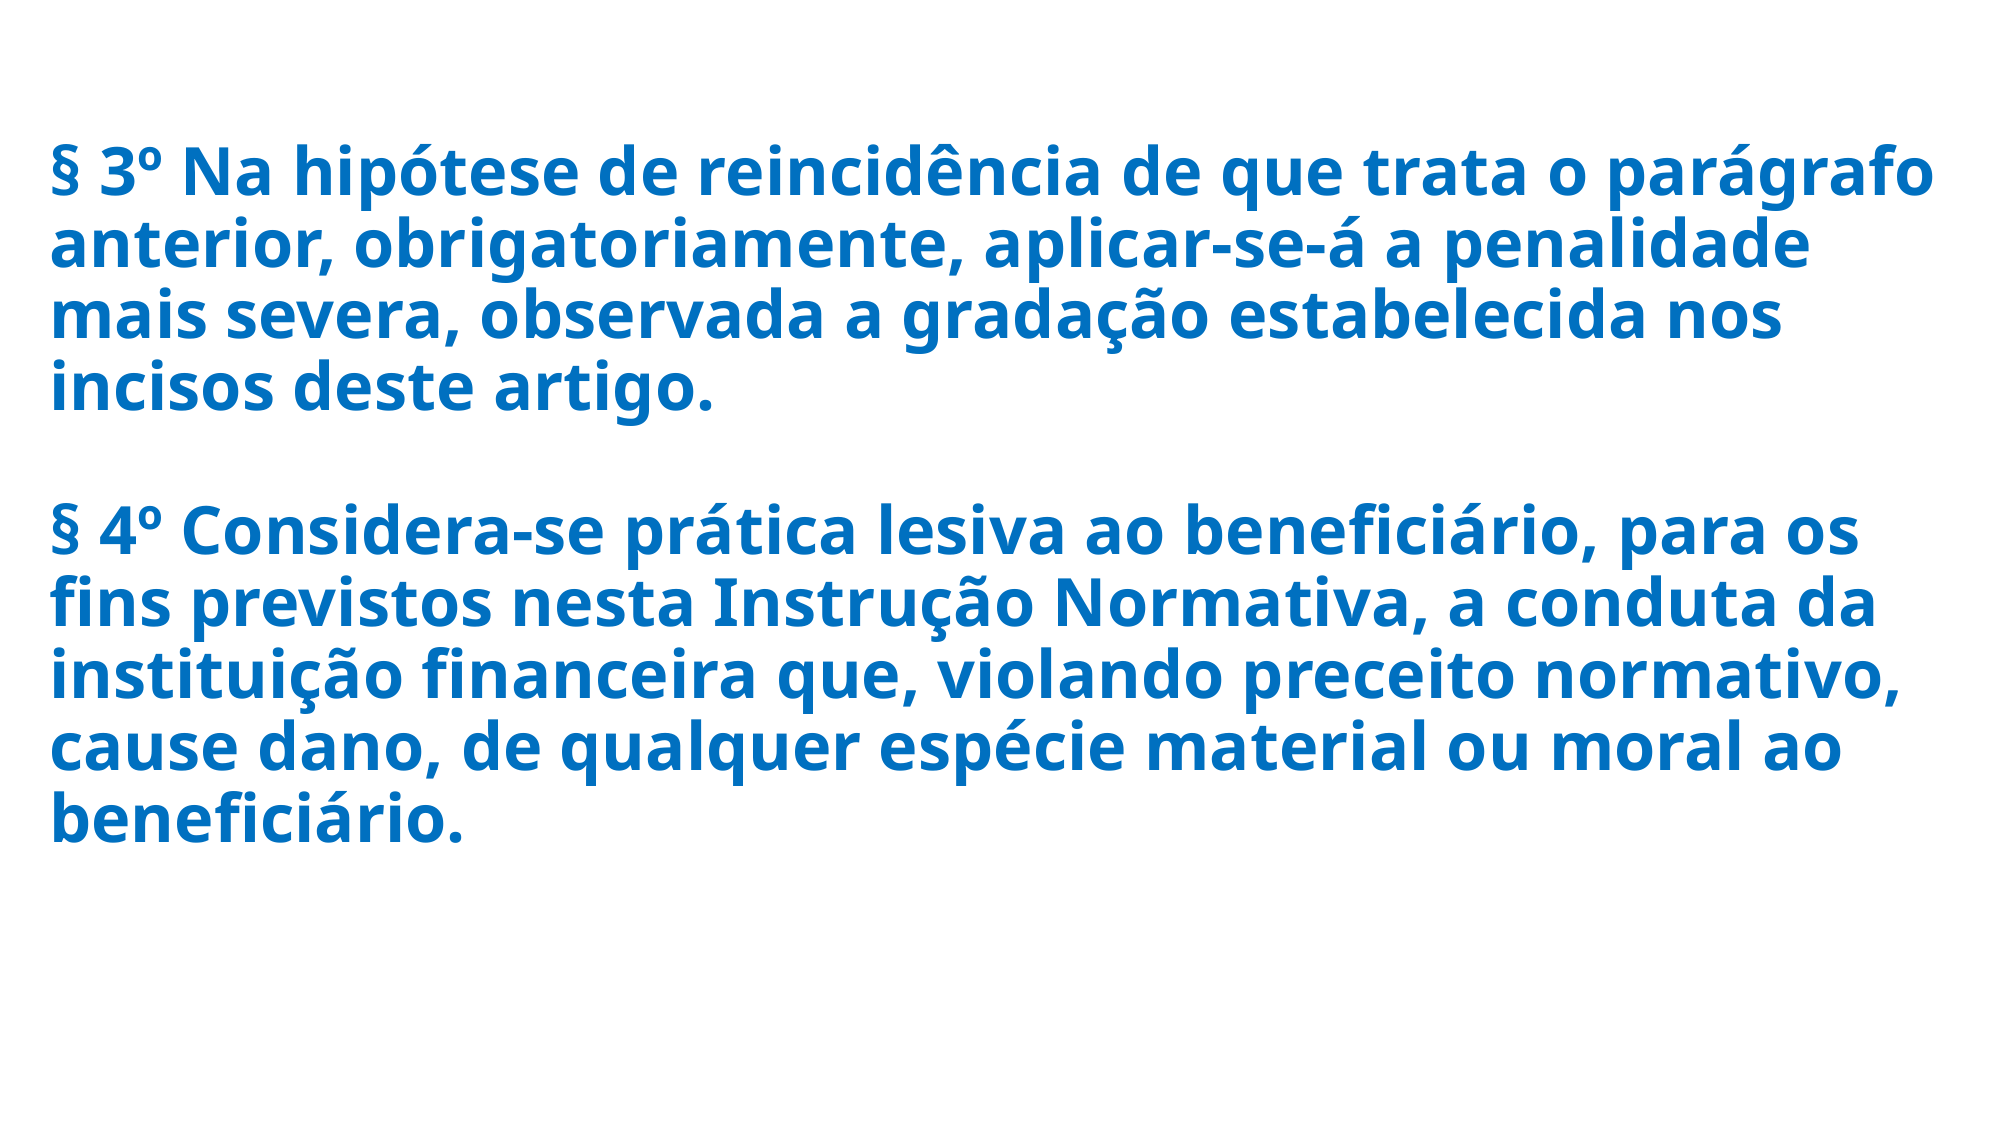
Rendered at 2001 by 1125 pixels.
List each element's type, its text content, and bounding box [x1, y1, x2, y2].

title § 3º Na hipótese de reincidência de que trata o parágrafo anterior, obrigatoriamente, aplicar-se-á a penalidade mais severa, observada a gradação estabelecida nos incisos deste artigo. § 4º Considera-se prática lesiva ao beneficiário, para os fins previstos nesta Instrução Normativa, a conduta da instituição financeira que, violando preceito normativo, cause dano, de qualquer espécie material ou moral ao beneficiário. [34, 49, 1970, 1083]
